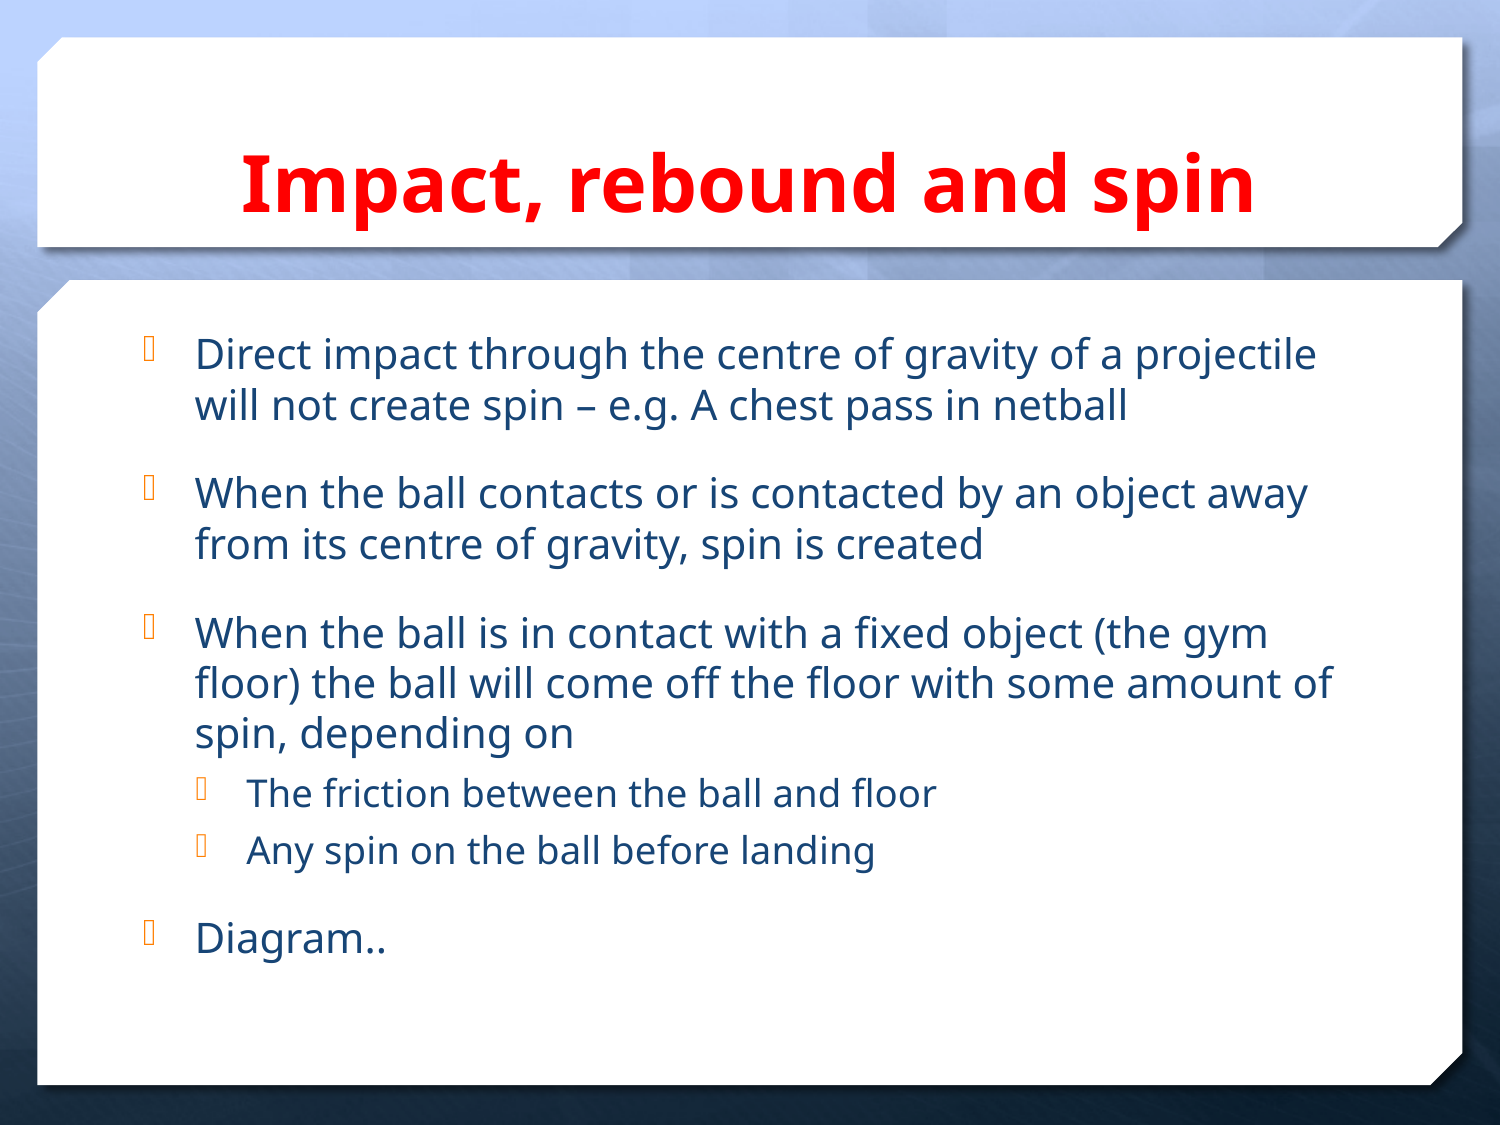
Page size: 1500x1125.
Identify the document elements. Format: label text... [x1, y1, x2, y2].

list Direct impact through the centre of gravity of a projectile will not create spin – e.g. A chest pass in netball When the ball contacts or is contacted by an object away from its centre of gravity, spin is created When the ball is in contact with a fixed object (the gym floor) the ball will come off the floor with some amount of spin, depending on The friction between the ball and floor Any spin on the ball before landing Diagram.. [127, 319, 1372, 978]
title Impact, rebound and spin [127, 48, 1372, 236]
